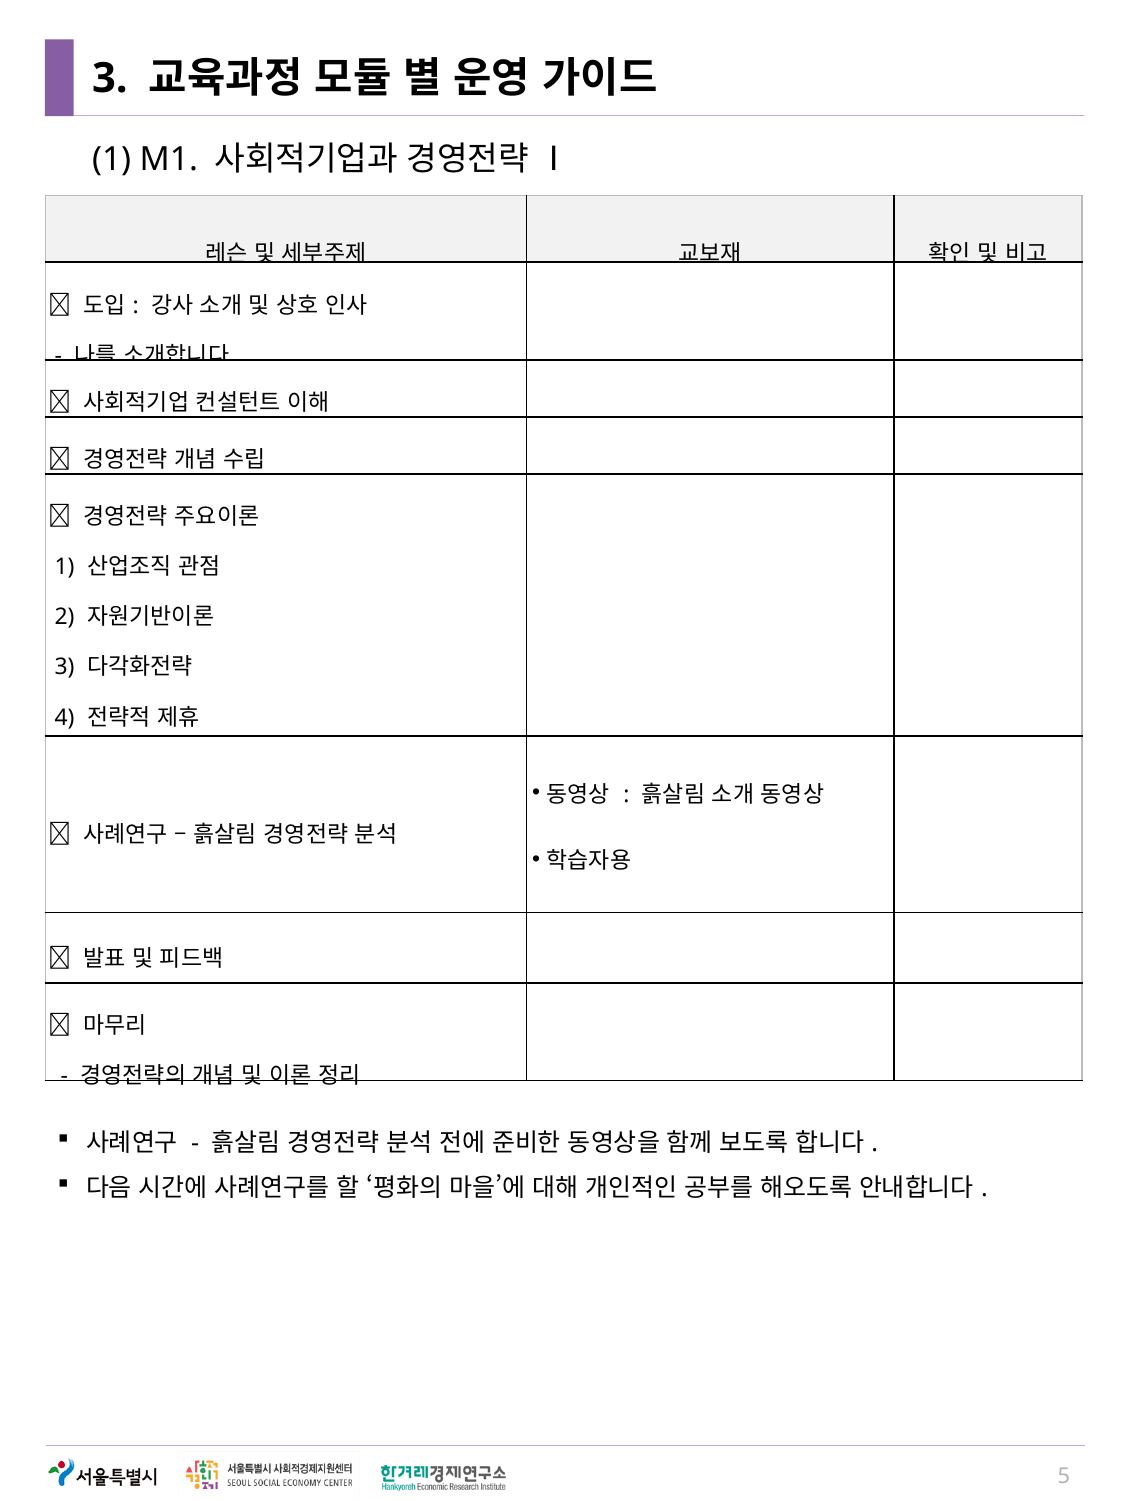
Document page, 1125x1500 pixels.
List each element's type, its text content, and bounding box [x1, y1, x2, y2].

table_cell [895, 263, 1081, 359]
table_cell 동영상 : 흙살림 소개 동영상 학습자용 - 플립차트(전지), 펜 [527, 737, 893, 912]
table_header 교보재 [527, 196, 893, 261]
table_cell [895, 418, 1081, 473]
table_cell [527, 475, 893, 735]
table_cell [527, 361, 893, 416]
picture [48, 1457, 157, 1486]
table_cell  마무리 - 경영전략의 개념 및 이론 정리 [46, 984, 526, 1080]
table_cell [895, 475, 1081, 735]
picture [178, 1451, 360, 1499]
table_header 확인 및 비고 [895, 196, 1081, 261]
table_cell  경영전략 개념 수립 [46, 418, 526, 473]
title 3. 교육과정 모듈 별 운영 가이드 [77, 49, 1034, 110]
table_cell  발표 및 피드백 [46, 913, 526, 982]
picture [381, 1465, 506, 1491]
table_cell [527, 418, 893, 473]
table_cell  도입: 강사 소개 및 상호 인사 - 나를 소개합니다. [46, 263, 526, 359]
table_cell [527, 913, 893, 982]
text_box 사례연구 - 흙살림 경영전략 분석 전에 준비한 동영상을 함께 보도록 합니다. 다음 시간에 사례연구를 할 ‘평화의 마을’에 대해 개인적인 공부를 해오도록 안내합니다. [42, 1104, 1083, 1209]
table_cell [895, 984, 1081, 1080]
table_header 레슨 및 세부주제 [46, 196, 526, 261]
table_cell  사례연구 – 흙살림 경영전략 분석 [46, 737, 526, 912]
table_cell  사회적기업 컨설턴트 이해 [46, 361, 526, 416]
slide_number 5 [832, 1436, 1086, 1500]
table_cell [895, 737, 1081, 912]
table_cell  경영전략 주요이론 1) 산업조직 관점 2) 자원기반이론 3) 다각화전략 4) 전략적 제휴 5) 게임이론 [46, 475, 526, 735]
table_cell [895, 913, 1081, 982]
table_cell [895, 361, 1081, 416]
text_box (1) M1. 사회적기업과 경영전략 Ⅰ [77, 130, 669, 185]
table_cell [527, 984, 893, 1080]
table_cell [527, 263, 893, 359]
